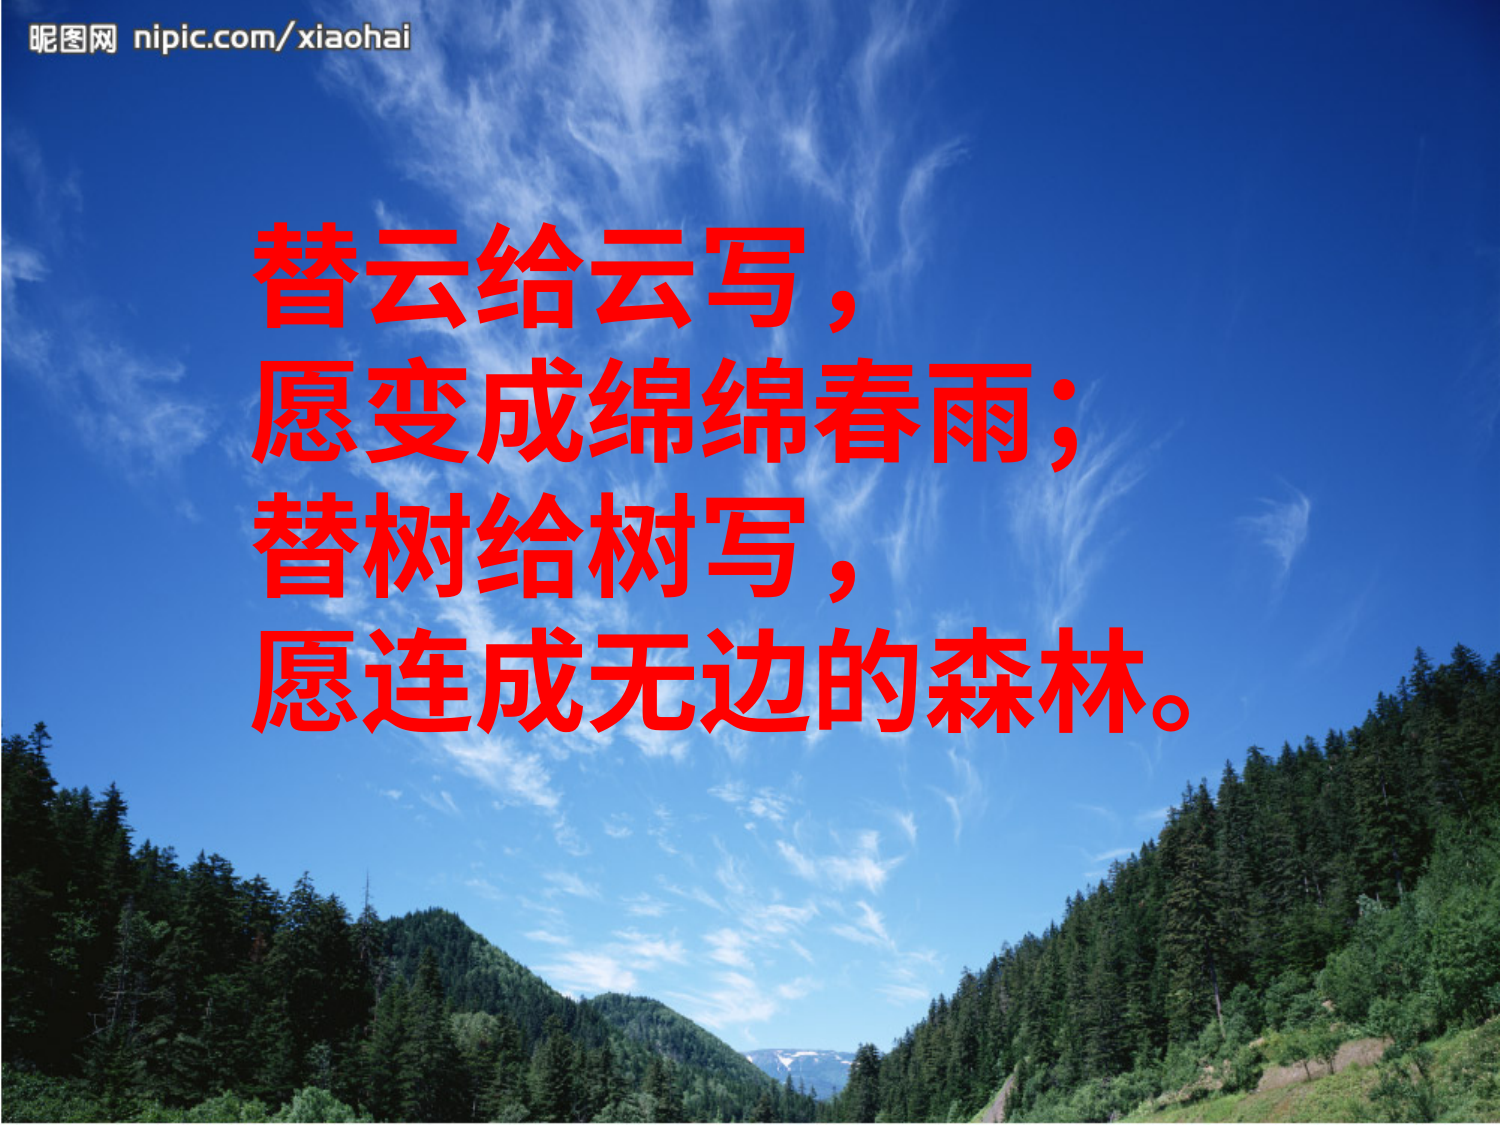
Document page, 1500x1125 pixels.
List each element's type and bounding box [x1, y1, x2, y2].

list [0, 0, 1500, 1125]
